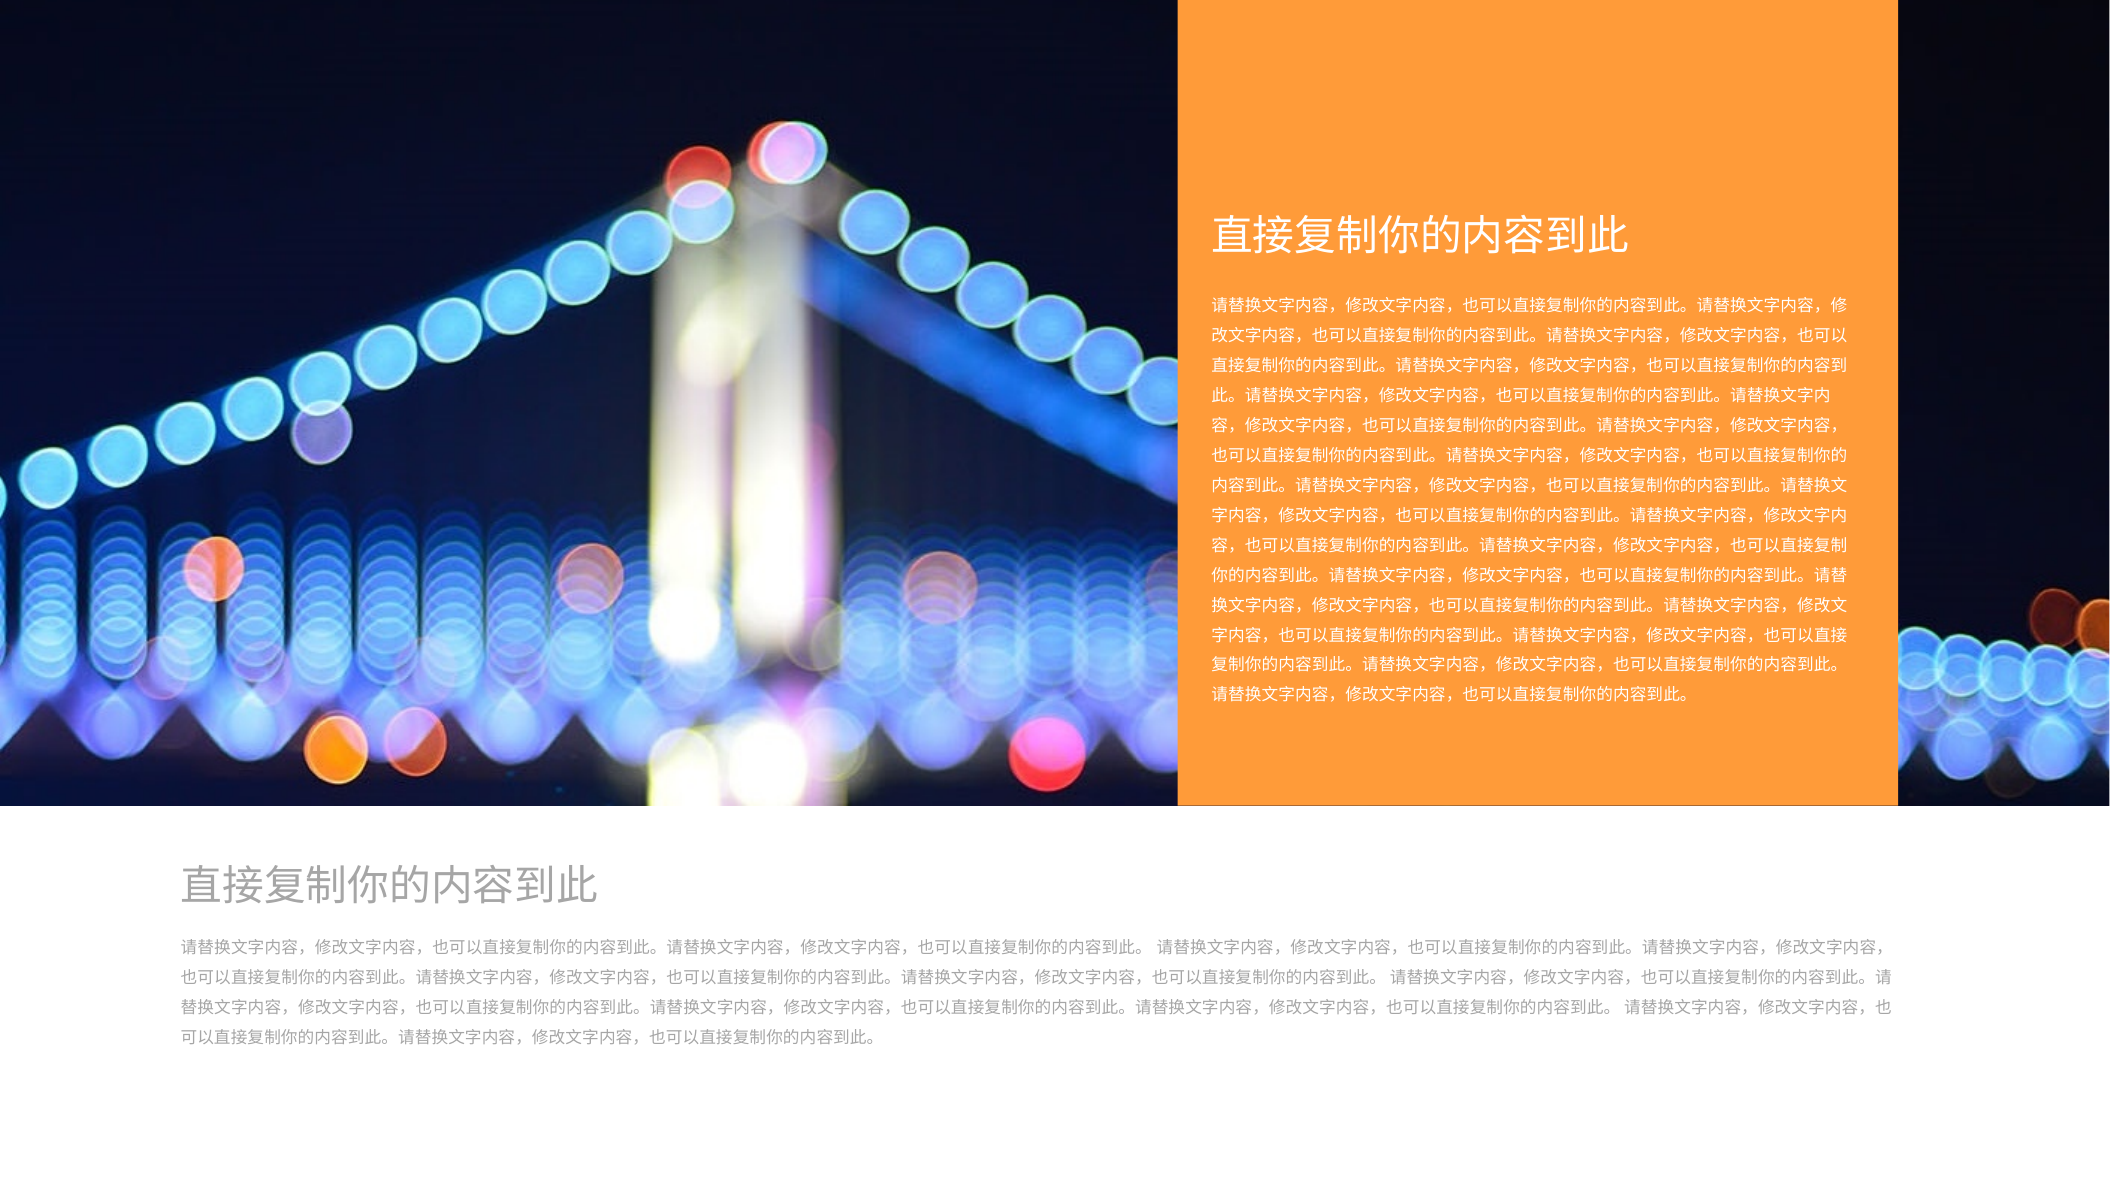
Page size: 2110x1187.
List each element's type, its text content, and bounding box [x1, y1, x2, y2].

text_box [0, 0, 1177, 807]
text_box 直接复制你的内容到此 [180, 858, 618, 909]
text_box [1177, 0, 1899, 807]
text_box [1899, 0, 2110, 807]
text_box 直接复制你的内容到此 [1211, 208, 1693, 259]
text_box 请替换文字内容，修改文字内容，也可以直接复制你的内容到此。请替换文字内容，修改文字内容，也可以直接复制你的内容到此。 请替换文字内容，修改文字内容，也可以直接复制你的内容到此。请替换文字内容，修改文字内容，也可以直接复制你的内容到此。请替换文字内容，修改文字内容，也可以直接复制你的内容到此。请替换文字内容，修改文字内容，也可以直接复制你的内容到此。 请替换文字内容，修改文字内容，也可以直接复制你的内容到此。请替换文字内容，修改文字内容，也可以直接复制你的内容到此。请替换文字内容，修改文字内容，也可以直接复制你的内容到此。请替换文字内容，修改文字内容，也可以直接复制你的内容到此。 请替换文字内容，修改文字内容，也可以直接复制你的内容到此。请替换文字内容，修改文字内容，也可以直接复制你的内容到此。 [180, 927, 1894, 1048]
text_box 请替换文字内容，修改文字内容，也可以直接复制你的内容到此。请替换文字内容，修改文字内容，也可以直接复制你的内容到此。请替换文字内容，修改文字内容，也可以直接复制你的内容到此。请替换文字内容，修改文字内容，也可以直接复制你的内容到此。请替换文字内容，修改文字内容，也可以直接复制你的内容到此。请替换文字内容，修改文字内容，也可以直接复制你的内容到此。请替换文字内容，修改文字内容，也可以直接复制你的内容到此。请替换文字内容，修改文字内容，也可以直接复制你的内容到此。请替换文字内容，修改文字内容，也可以直接复制你的内容到此。请替换文字内容，修改文字内容，也可以直接复制你的内容到此。请替换文字内容，修改文字内容，也可以直接复制你的内容到此。请替换文字内容，修改文字内容，也可以直接复制你的内容到此。请替换文字内容，修改文字内容，也可以直接复制你的内容到此。请替换文字内容，修改文字内容，也可以直接复制你的内容到此。请替换文字内容，修改文字内容，也可以直接复制你的内容到此。请替换文字内容，修改文字内容，也可以直接复制你的内容到此。请替换文字内容，修改文字内容，也可以直接复制你的内容到此。请替换文字内容，修改文字内容，也可以直接复制你的内容到此。 [1211, 285, 1865, 705]
